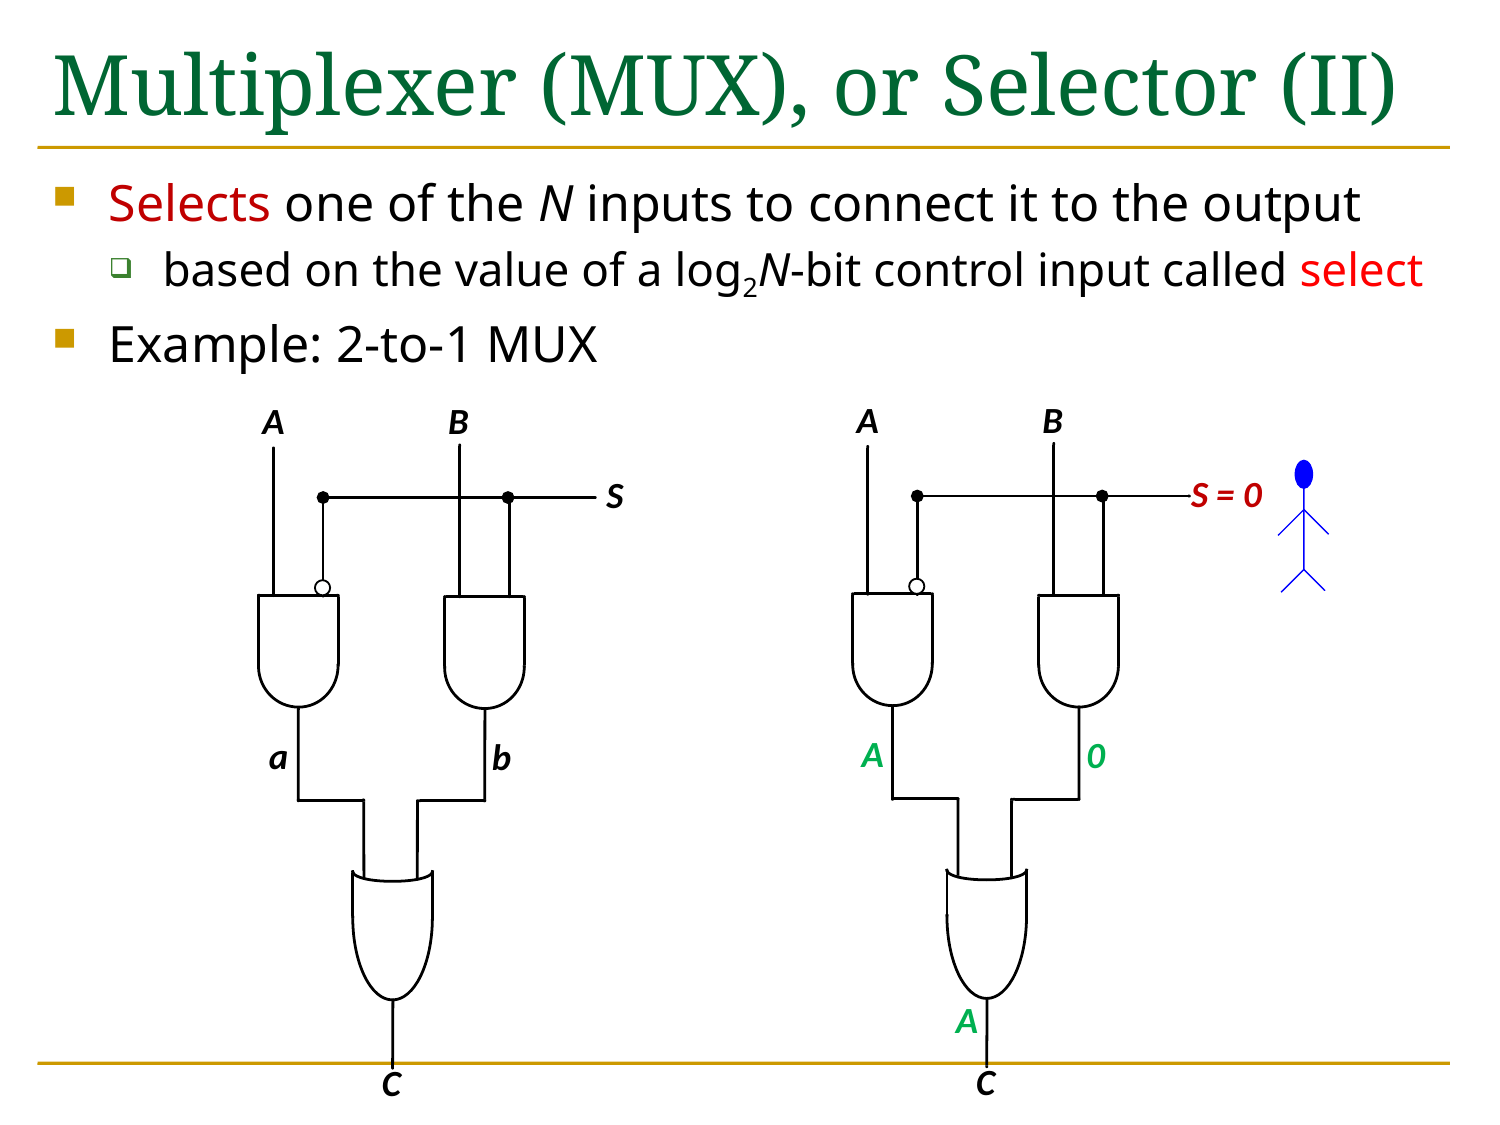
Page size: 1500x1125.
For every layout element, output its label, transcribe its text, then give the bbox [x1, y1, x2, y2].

picture [837, 388, 1330, 1124]
title Multiplexer (MUX), or Selector (II) [37, 24, 1450, 163]
picture [243, 389, 643, 1125]
list Selects one of the N inputs to connect it to the output based on the value of a log2N-bit control input called select Example: 2-to-1 MUX [37, 163, 1450, 1016]
